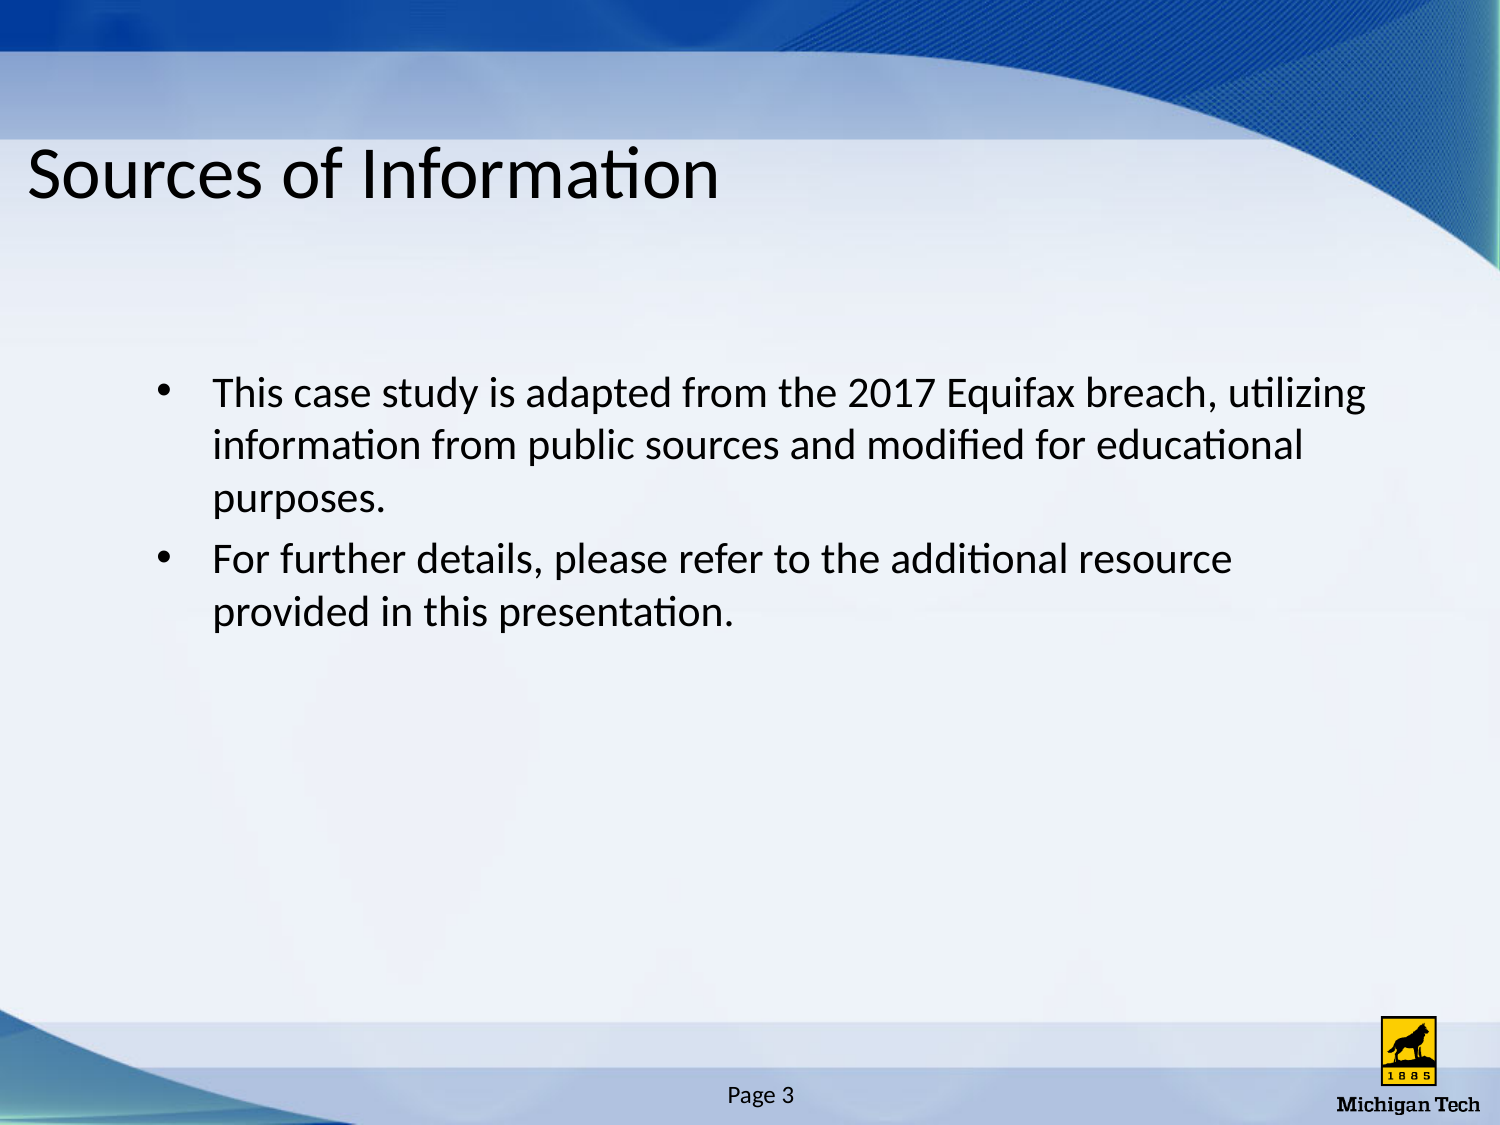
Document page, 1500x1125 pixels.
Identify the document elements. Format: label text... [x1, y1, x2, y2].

title Sources of Information [12, 75, 1263, 263]
text_box This case study is adapted from the 2017 Equifax breach, utilizing information from public sources and modified for educational purposes. For further details, please refer to the additional resource provided in this presentation. [141, 356, 1406, 863]
picture [0, 0, 1500, 1125]
